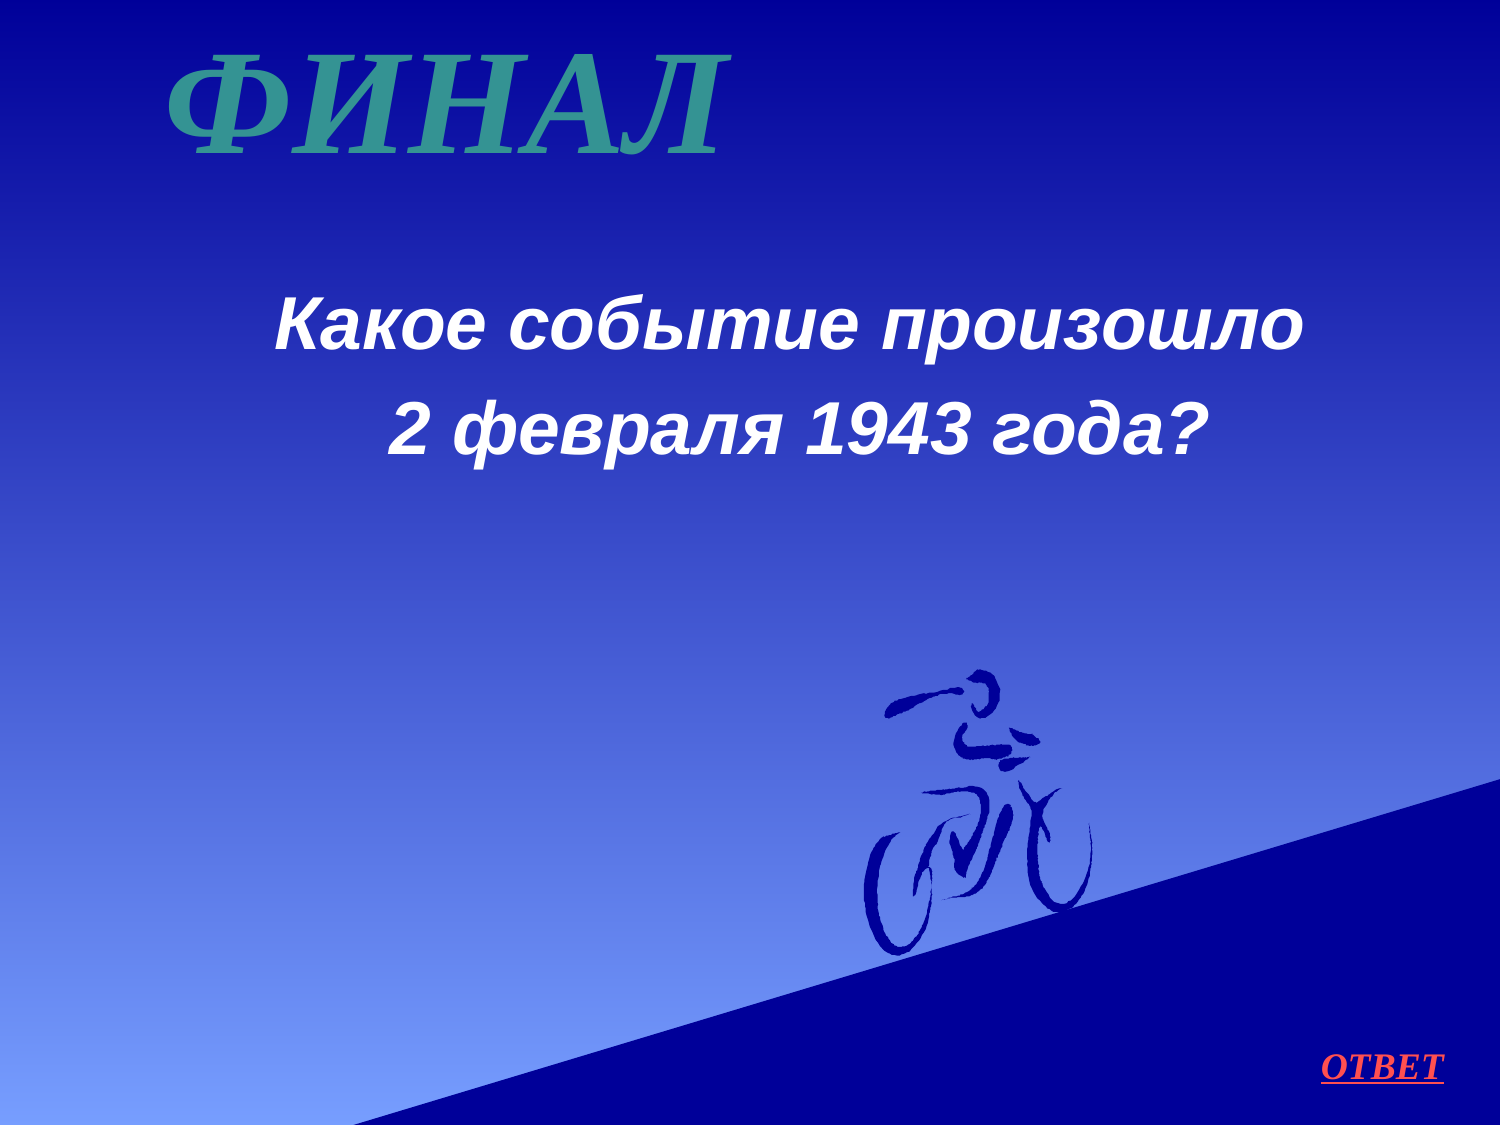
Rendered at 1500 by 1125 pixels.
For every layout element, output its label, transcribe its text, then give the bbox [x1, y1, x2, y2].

list Какое событие произошло 2 февраля 1943 года? [135, 266, 1445, 1010]
title ФИНАЛ [149, 0, 1500, 188]
text_box ОТВЕТ [1306, 1034, 1459, 1095]
